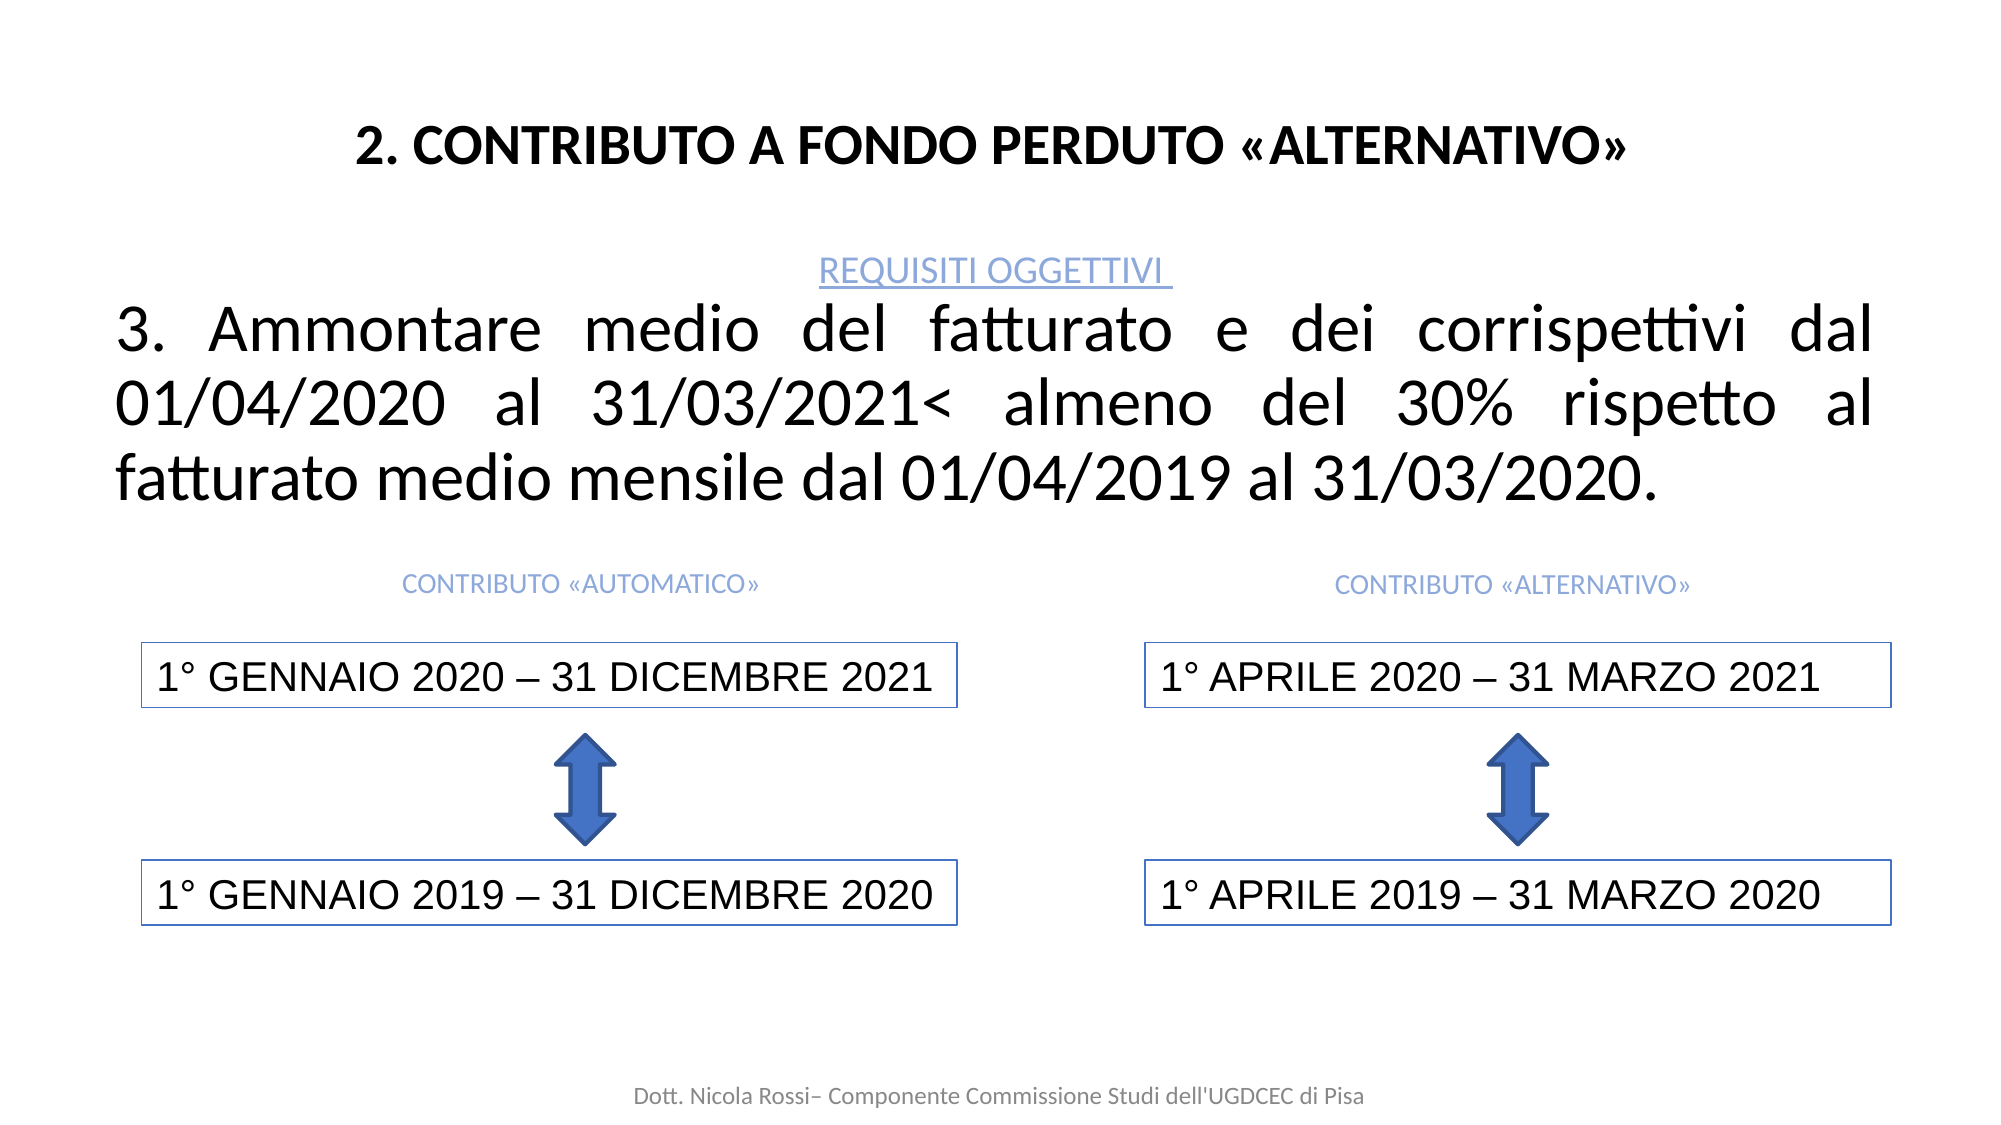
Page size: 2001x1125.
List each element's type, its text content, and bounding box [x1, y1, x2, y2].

text_box 1° GENNAIO 2020 – 31 DICEMBRE 2021 [141, 642, 957, 708]
footer Dott. Nicola Rossi– Componente Commissione Studi dell'UGDCEC di Pisa [592, 1065, 1408, 1125]
text_box REQUISITI OGGETTIVI 3. Ammontare medio del fatturato e dei corrispettivi dal 01/04/2020 al 31/03/2021< almeno del 30% rispetto al fatturato medio mensile dal 01/04/2019 al 31/03/2020. [100, 242, 1892, 537]
text_box 1° GENNAIO 2019 – 31 DICEMBRE 2020 [141, 859, 957, 925]
text_box [555, 734, 615, 845]
text_box [1488, 734, 1548, 845]
text_box 1° APRILE 2019 – 31 MARZO 2020 [1144, 859, 1892, 925]
text_box 2. CONTRIBUTO A FONDO PERDUTO «ALTERNATIVO» [141, 98, 1859, 184]
text_box CONTRIBUTO «AUTOMATICO» [387, 549, 784, 615]
text_box 1° APRILE 2020 – 31 MARZO 2021 [1144, 642, 1892, 708]
text_box CONTRIBUTO «ALTERNATIVO» [1319, 550, 1717, 615]
